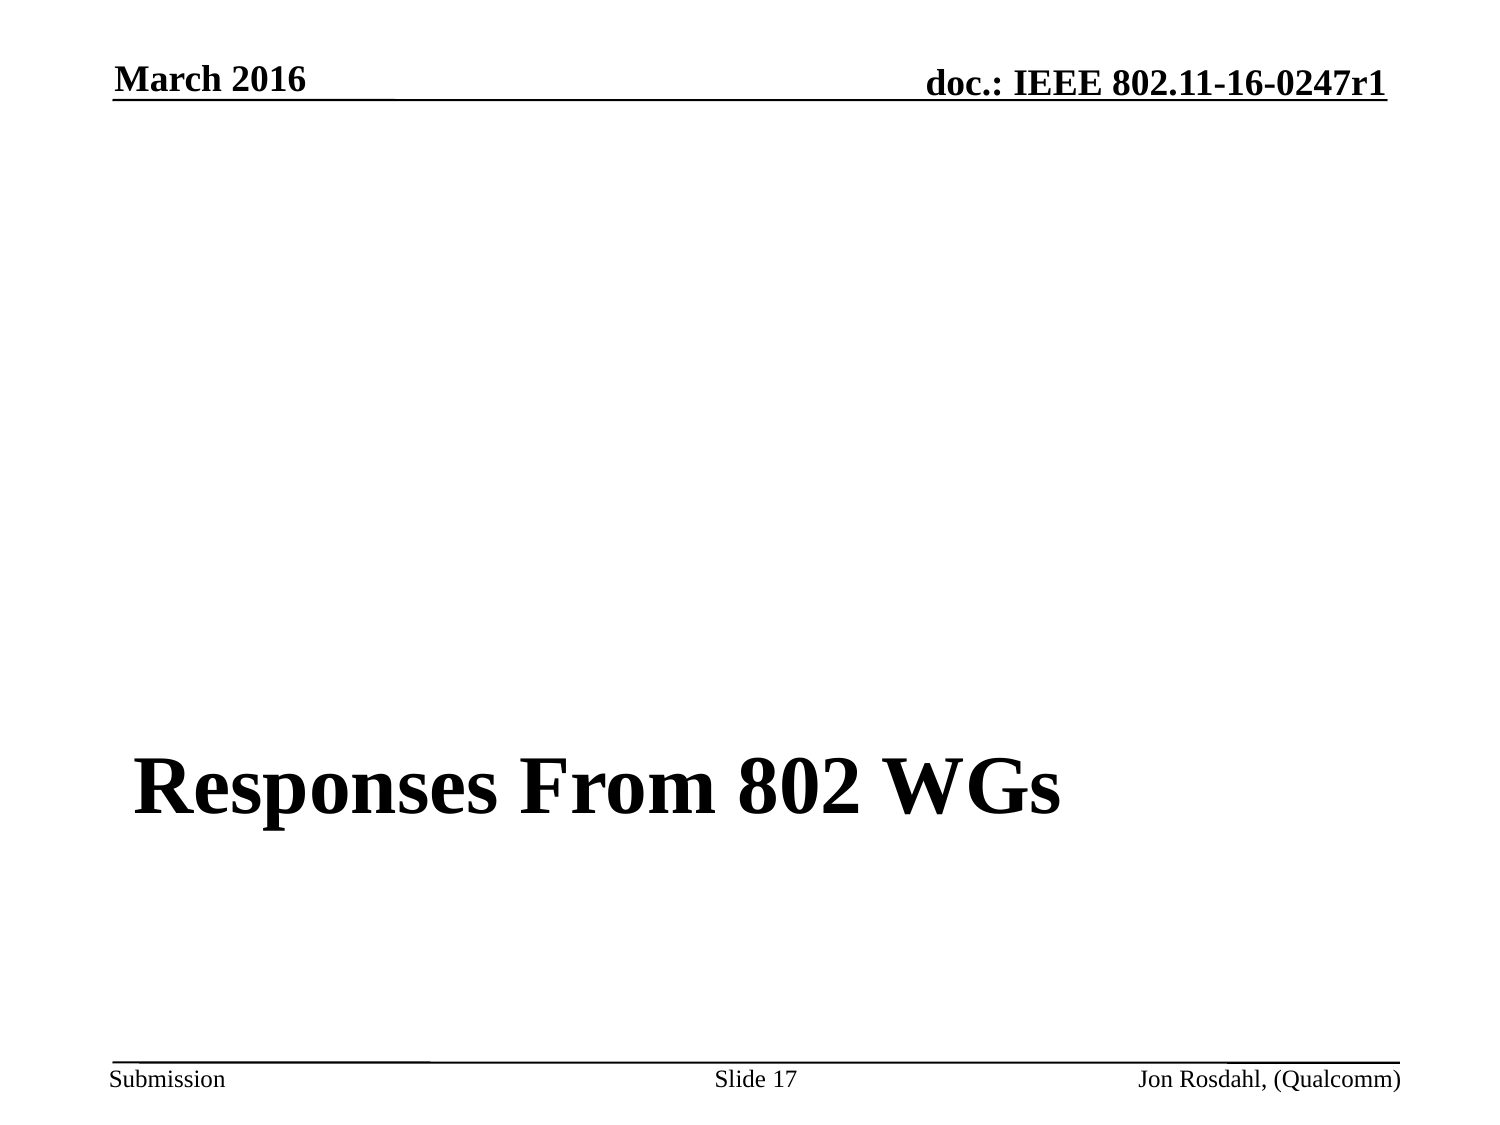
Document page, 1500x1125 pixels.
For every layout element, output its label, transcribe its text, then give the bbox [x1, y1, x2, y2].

footer Jon Rosdahl, (Qualcomm) [878, 1061, 1402, 1093]
title Responses From 802 WGs [118, 722, 1394, 947]
slide_number Slide 17 [712, 1061, 800, 1123]
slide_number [114, 54, 423, 100]
